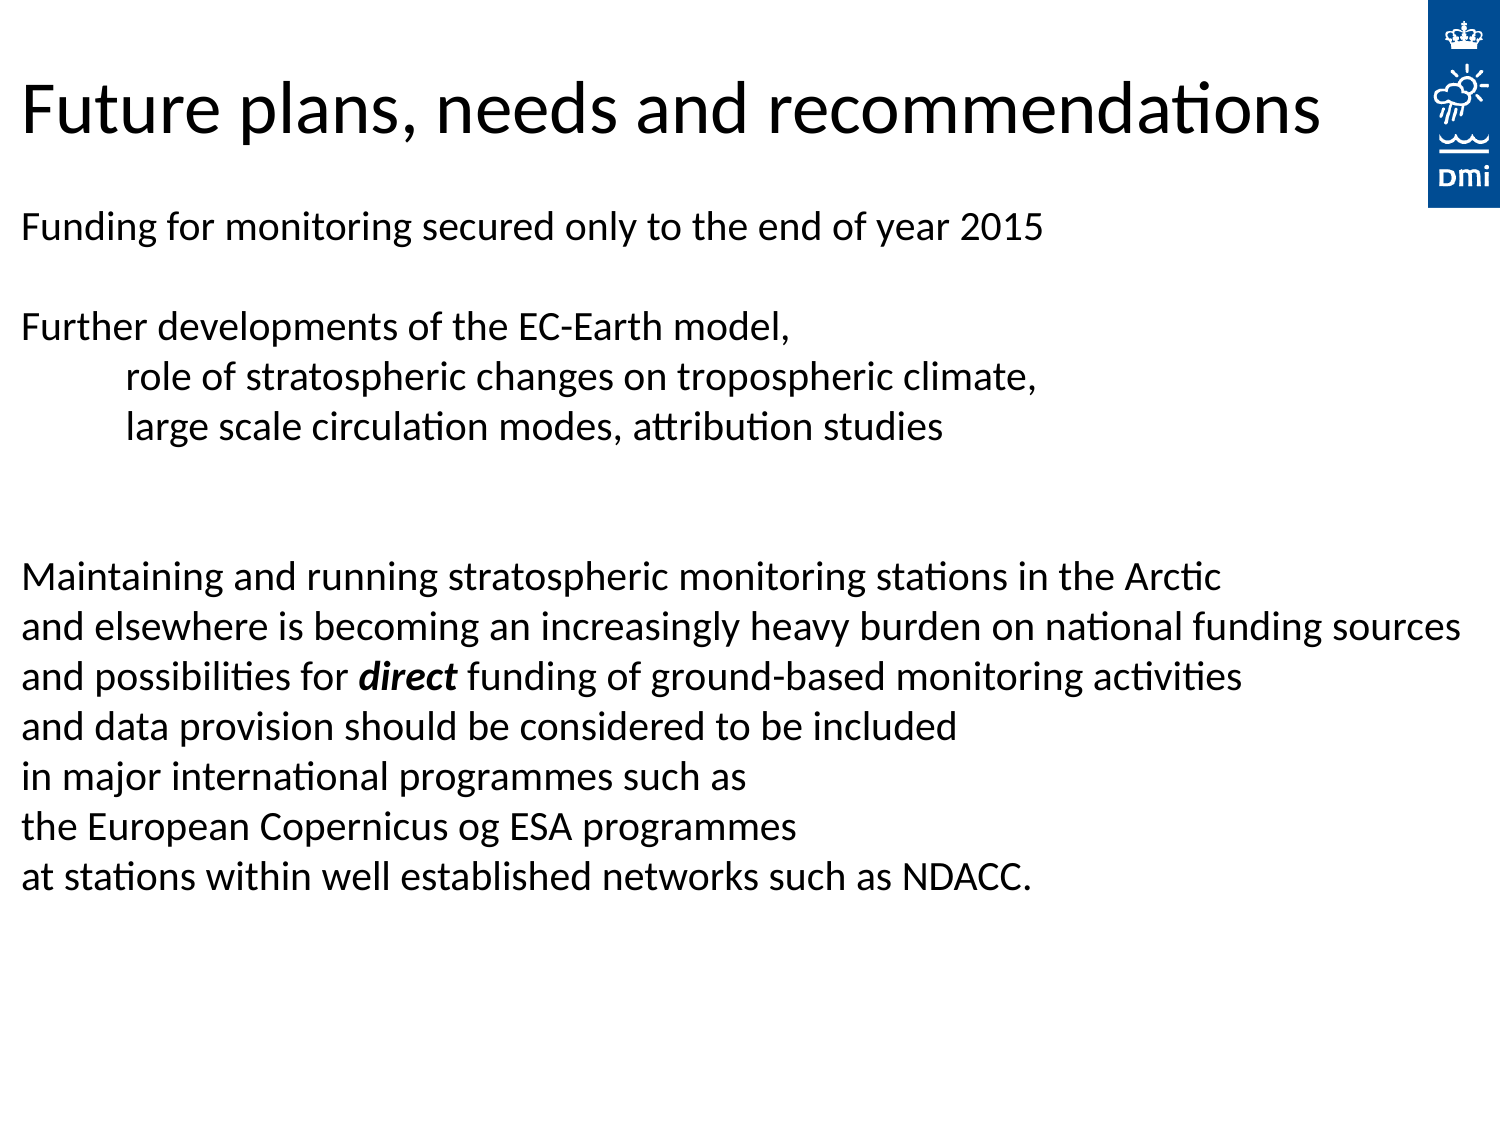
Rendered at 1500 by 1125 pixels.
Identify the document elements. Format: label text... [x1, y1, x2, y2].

text_box Future plans, needs and recommendations Funding for monitoring secured only to the end of year 2015 Further developments of the EC-Earth model, role of stratospheric changes on tropospheric climate, large scale circulation modes, attribution studies Maintaining and running stratospheric monitoring stations in the Arctic and elsewhere is becoming an increasingly heavy burden on national funding sources and possibilities for direct funding of ground-based monitoring activities and data provision should be considered to be included in major international programmes such as the European Copernicus og ESA programmes at stations within well established networks such as NDACC. [6, 51, 1487, 907]
picture [1428, 0, 1500, 209]
